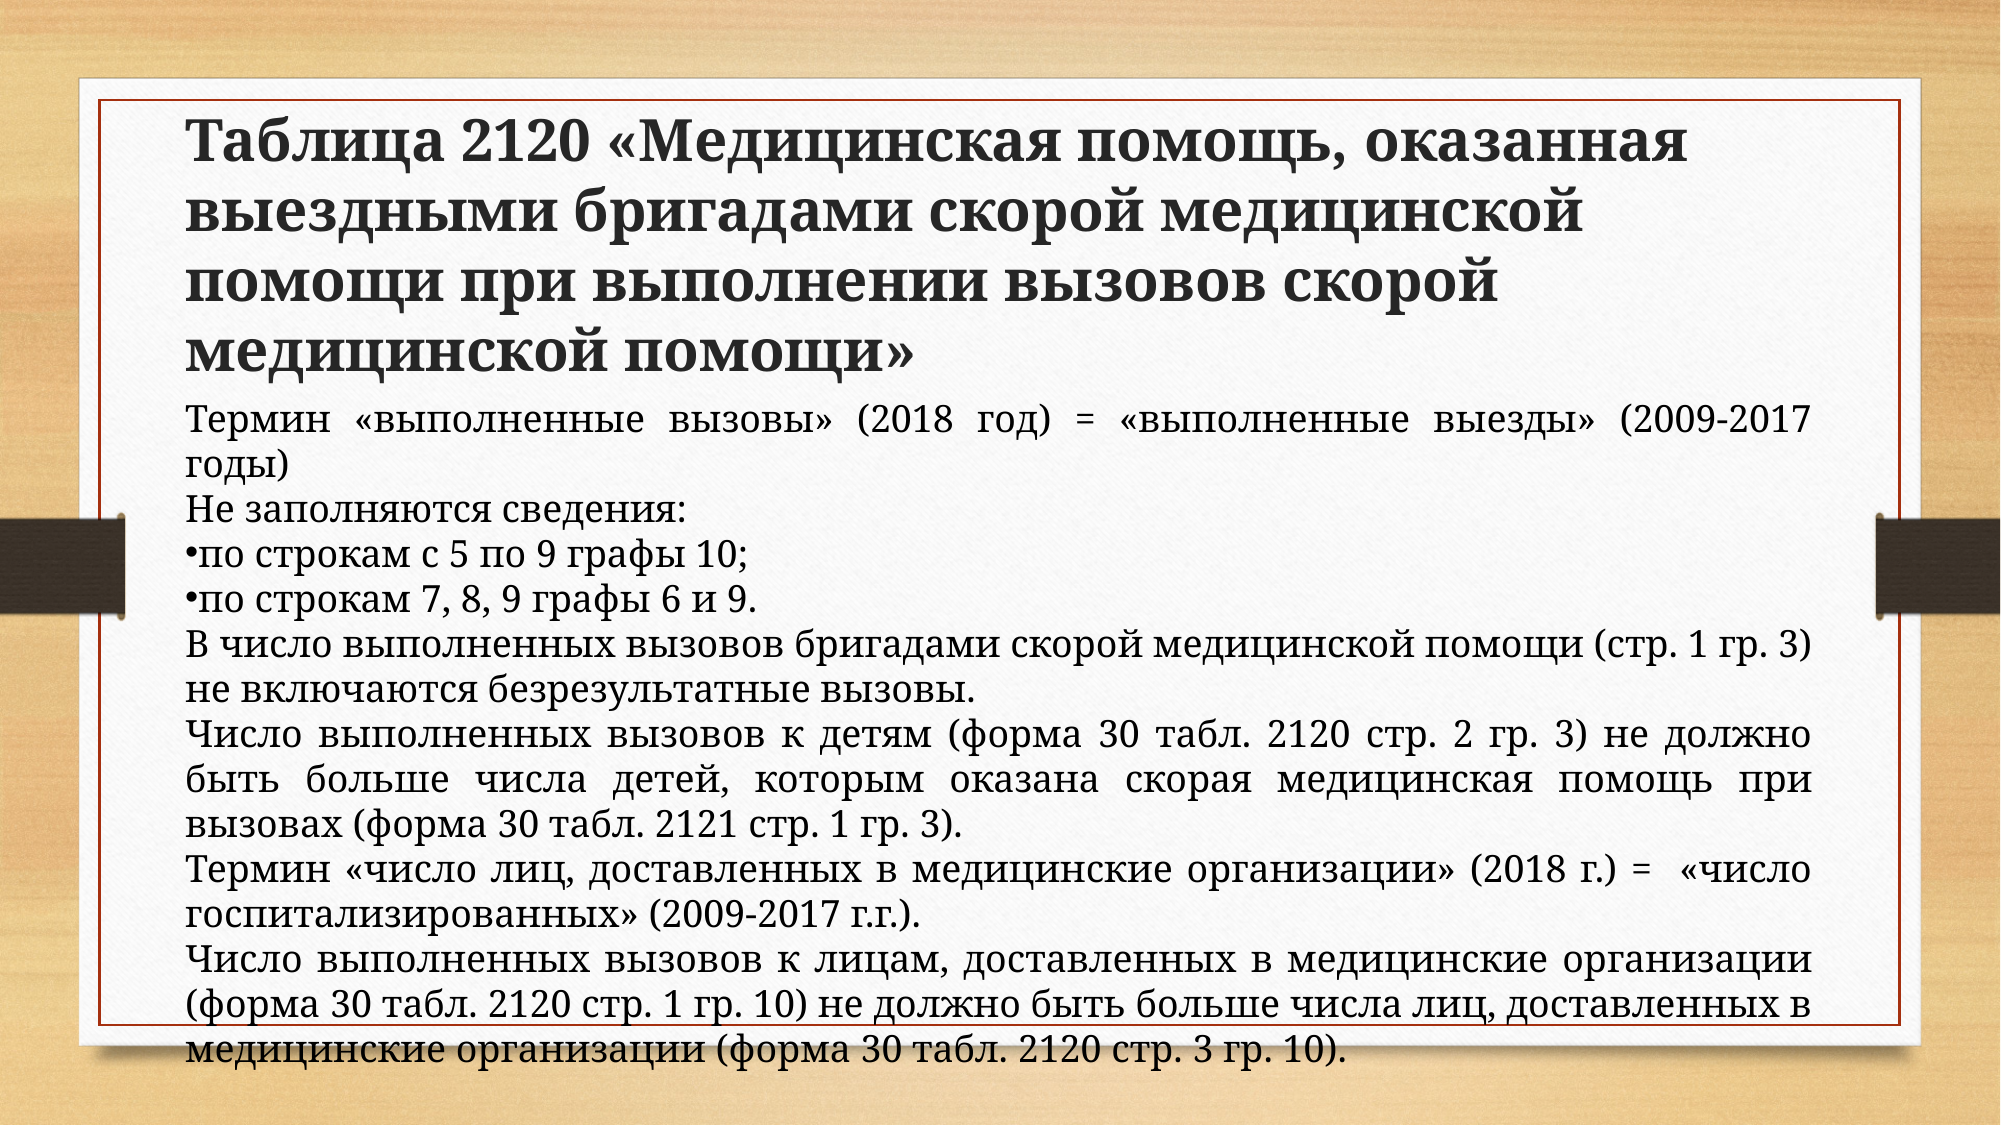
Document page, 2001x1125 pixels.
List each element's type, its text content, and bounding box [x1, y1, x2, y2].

text_box Термин «выполненные вызовы» (2018 год) = «выполненные выезды» (2009-2017 годы) Не заполняются сведения: по строкам с 5 по 9 графы 10; по строкам 7, 8, 9 графы 6 и 9. В число выполненных вызовов бригадами скорой медицинской помощи (стр. 1 гр. 3) не включаются безрезультатные вызовы. Число выполненных вызовов к детям (форма 30 табл. 2120 стр. 2 гр. 3) не должно быть больше числа детей, которым оказана скорая медицинская помощь при вызовах (форма 30 табл. 2121 стр. 1 гр. 3). Термин «число лиц, доставленных в медицинские организации» (2018 г.) = «число госпитализированных» (2009-2017 г.г.). Число выполненных вызовов к лицам, доставленных в медицинские организации (форма 30 табл. 2120 стр. 1 гр. 10) не должно быть больше числа лиц, доставленных в медицинские организации (форма 30 табл. 2120 стр. 3 гр. 10). [170, 387, 1829, 1077]
picture [0, 0, 2001, 1125]
text_box Таблица 2120 «Медицинская помощь, оказанная выездными бригадами скорой медицинской помощи при выполнении вызовов скорой медицинской помощи» [170, 99, 1829, 387]
